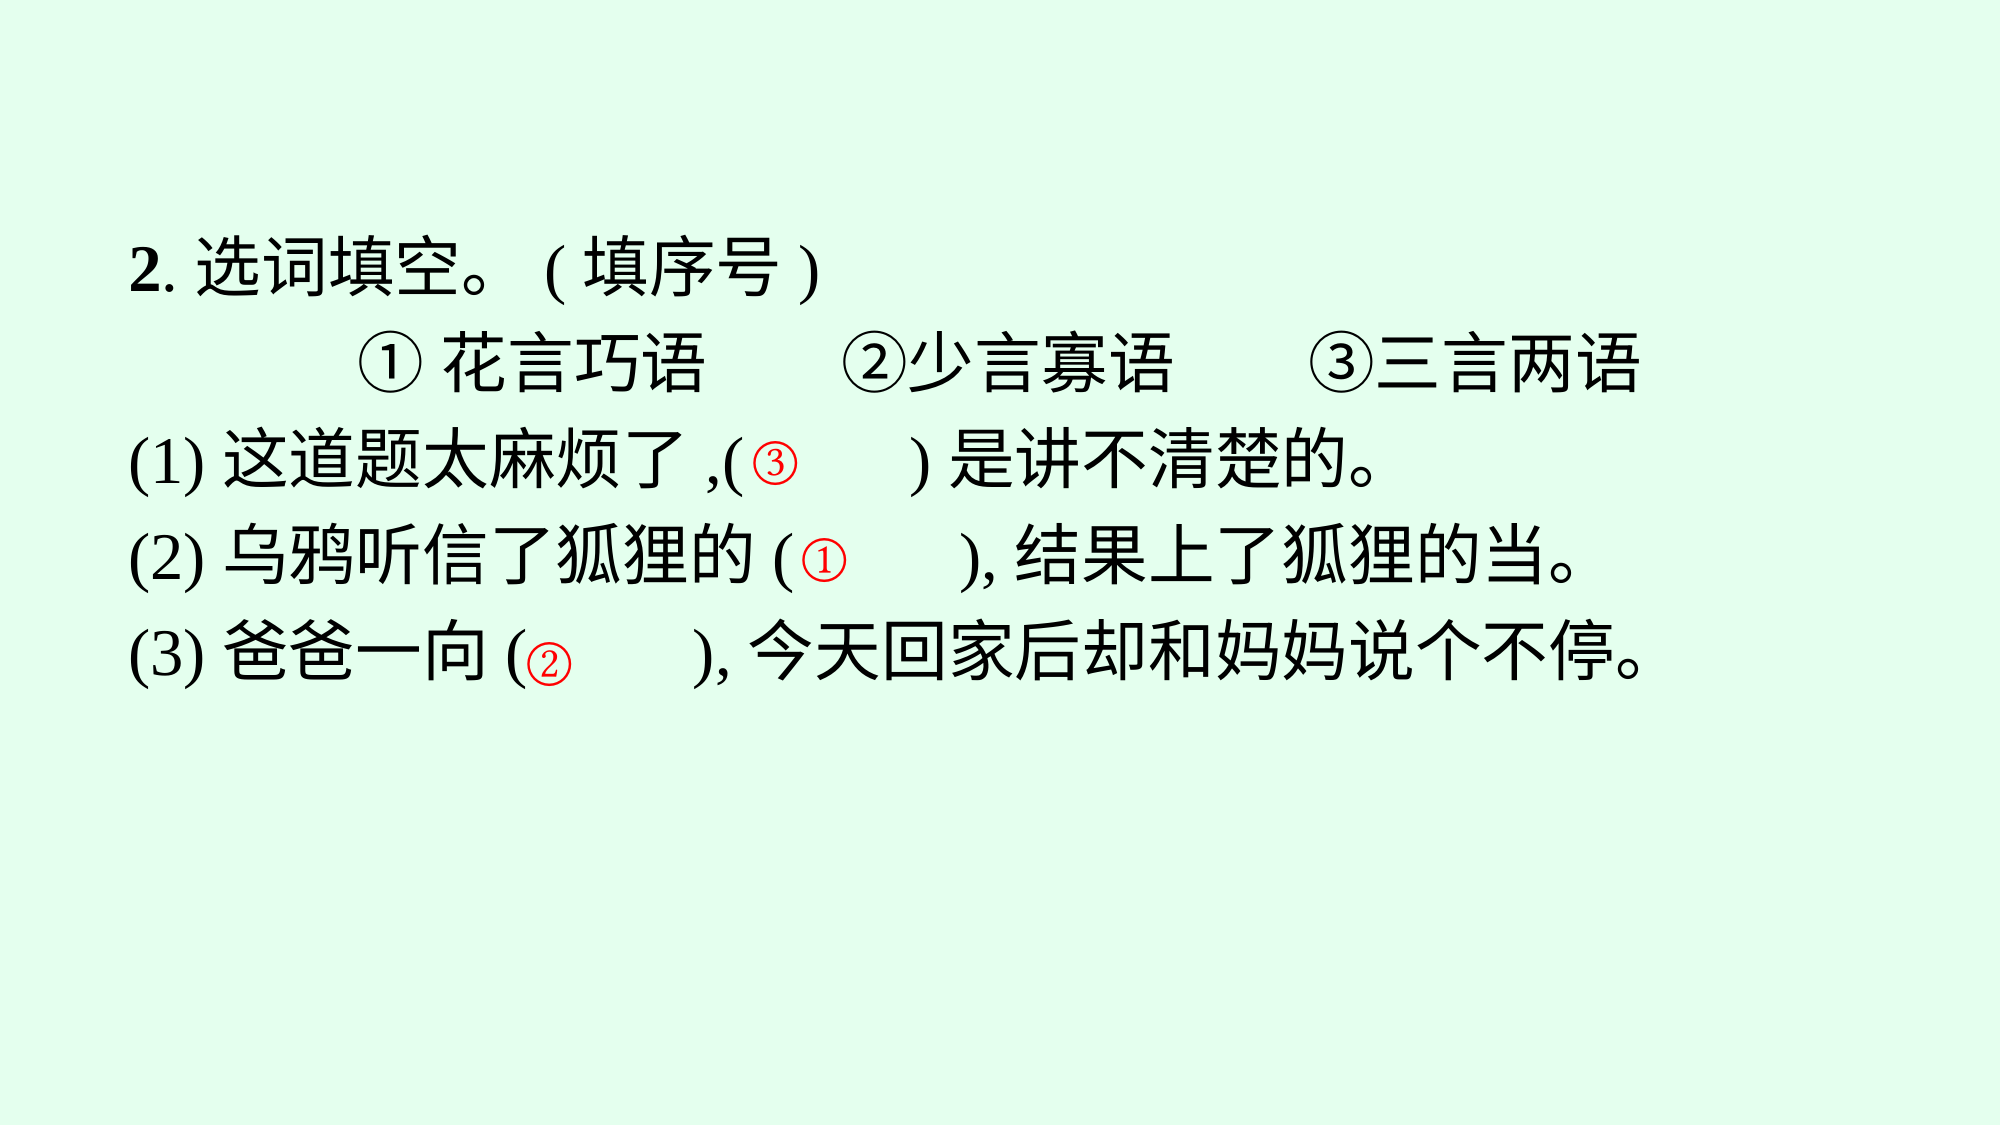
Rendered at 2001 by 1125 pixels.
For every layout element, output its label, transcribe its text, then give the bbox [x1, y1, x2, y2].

text_box ② [509, 595, 591, 707]
text_box 2.选词填空。(填序号) ①花言巧语 ②少言寡语 ③三言两语 (1)这道题太麻烦了,( )是讲不清楚的。 (2)乌鸦听信了狐狸的( ),结果上了狐狸的当。 (3)爸爸一向( ),今天回家后却和妈妈说个不停。 [113, 201, 1887, 696]
text_box ③ [735, 394, 817, 506]
text_box ① [784, 491, 866, 602]
